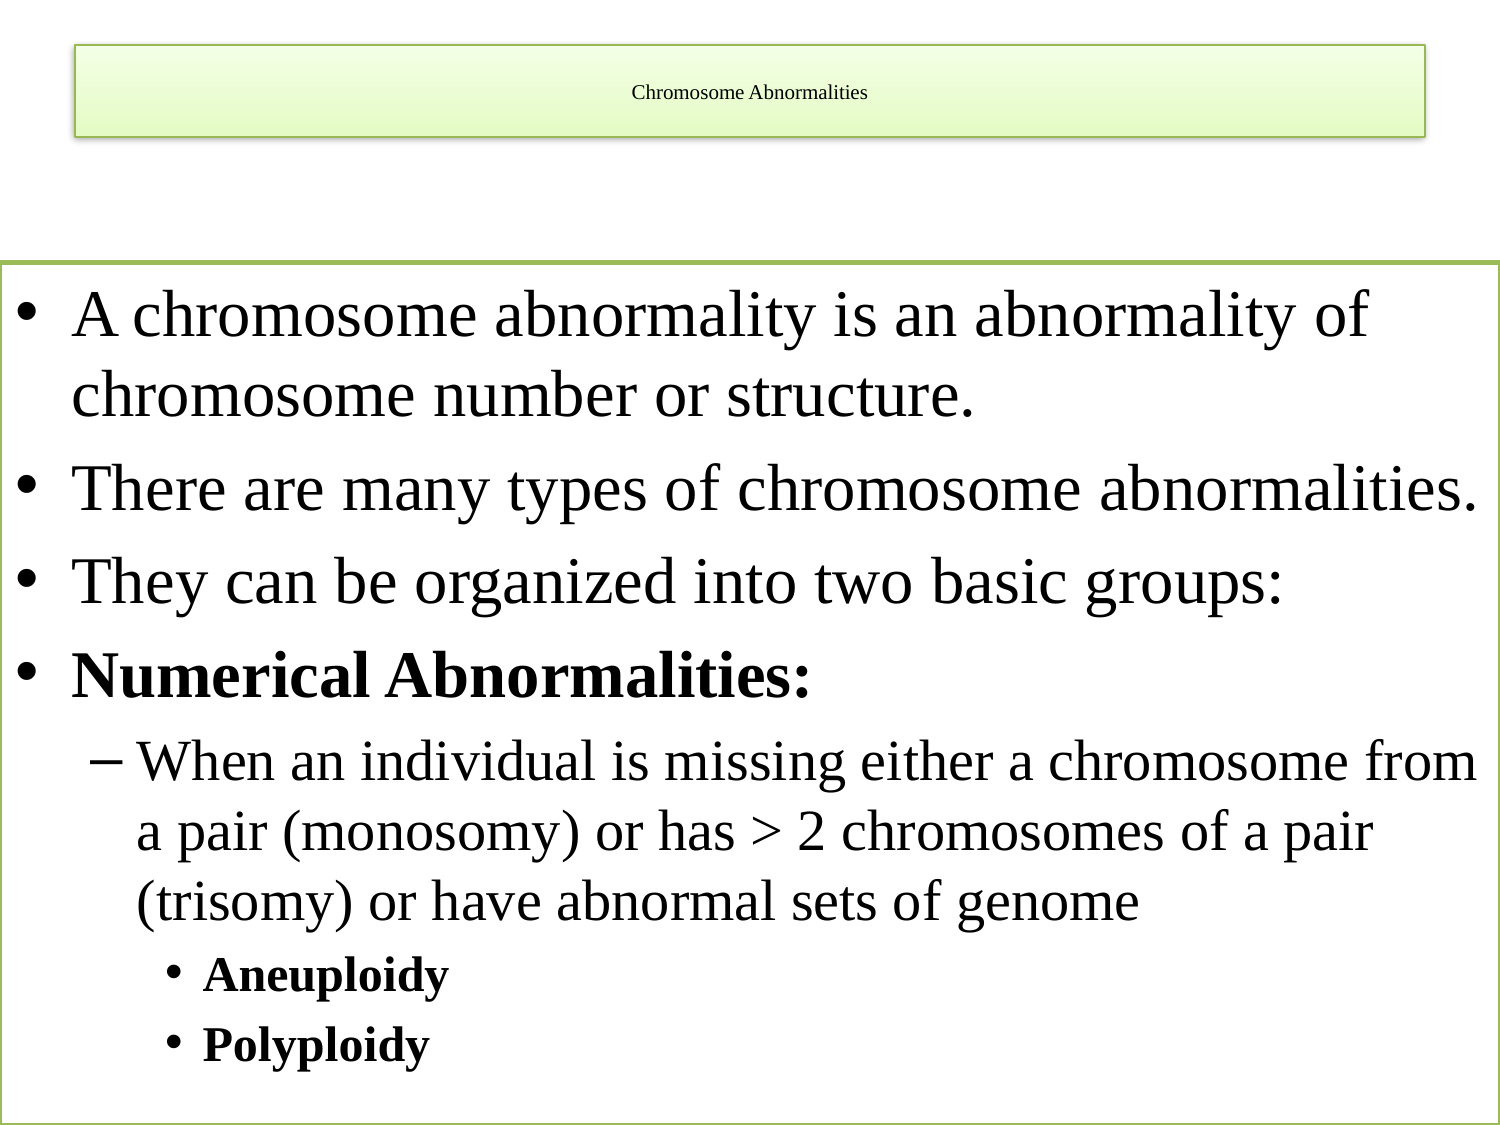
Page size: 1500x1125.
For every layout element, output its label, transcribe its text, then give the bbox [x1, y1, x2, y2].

title Chromosome Abnormalities [74, 44, 1426, 138]
list A chromosome abnormality is an abnormality of chromosome number or structure. There are many types of chromosome abnormalities. They can be organized into two basic groups: Numerical Abnormalities: When an individual is missing either a chromosome from a pair (monosomy) or has > 2 chromosomes of a pair (trisomy) or have abnormal sets of genome Aneuploidy Polyploidy [0, 260, 1500, 1125]
